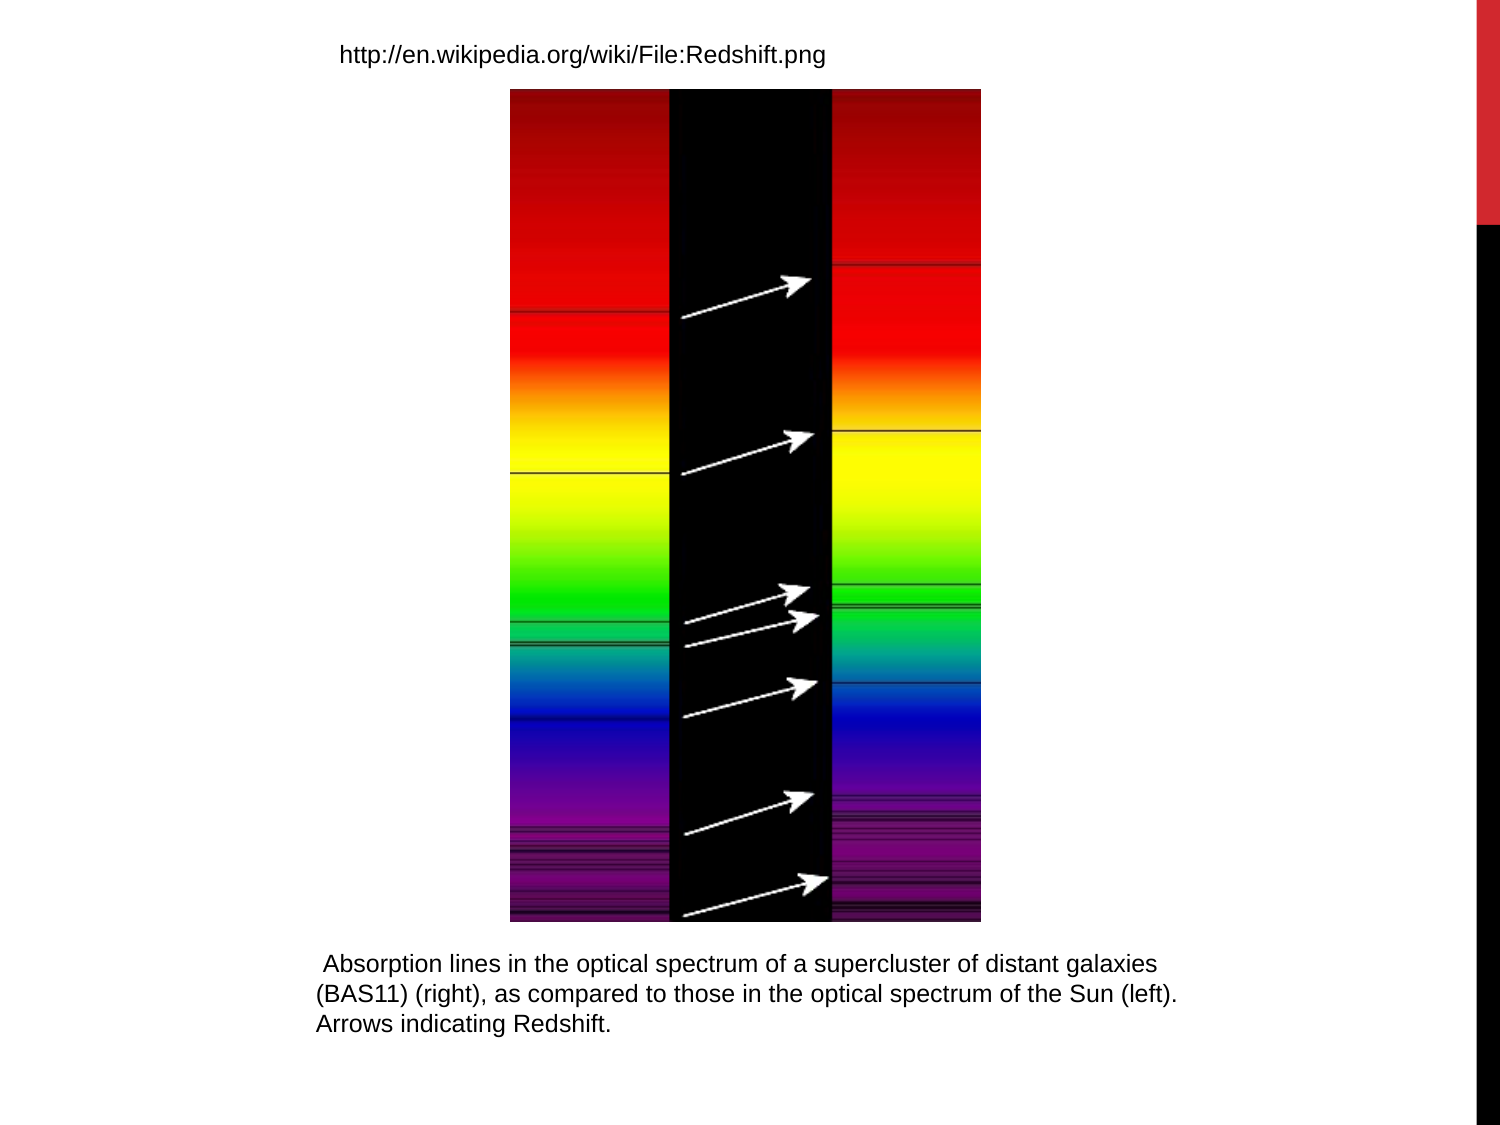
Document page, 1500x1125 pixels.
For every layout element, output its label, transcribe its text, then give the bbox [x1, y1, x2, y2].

text_box Absorption lines in the optical spectrum of a supercluster of distant galaxies (BAS11) (right), as compared to those in the optical spectrum of the Sun (left). Arrows indicating Redshift. [301, 940, 1255, 1046]
picture [509, 89, 982, 922]
text_box http://en.wikipedia.org/wiki/File:Redshift.png [324, 30, 1075, 76]
